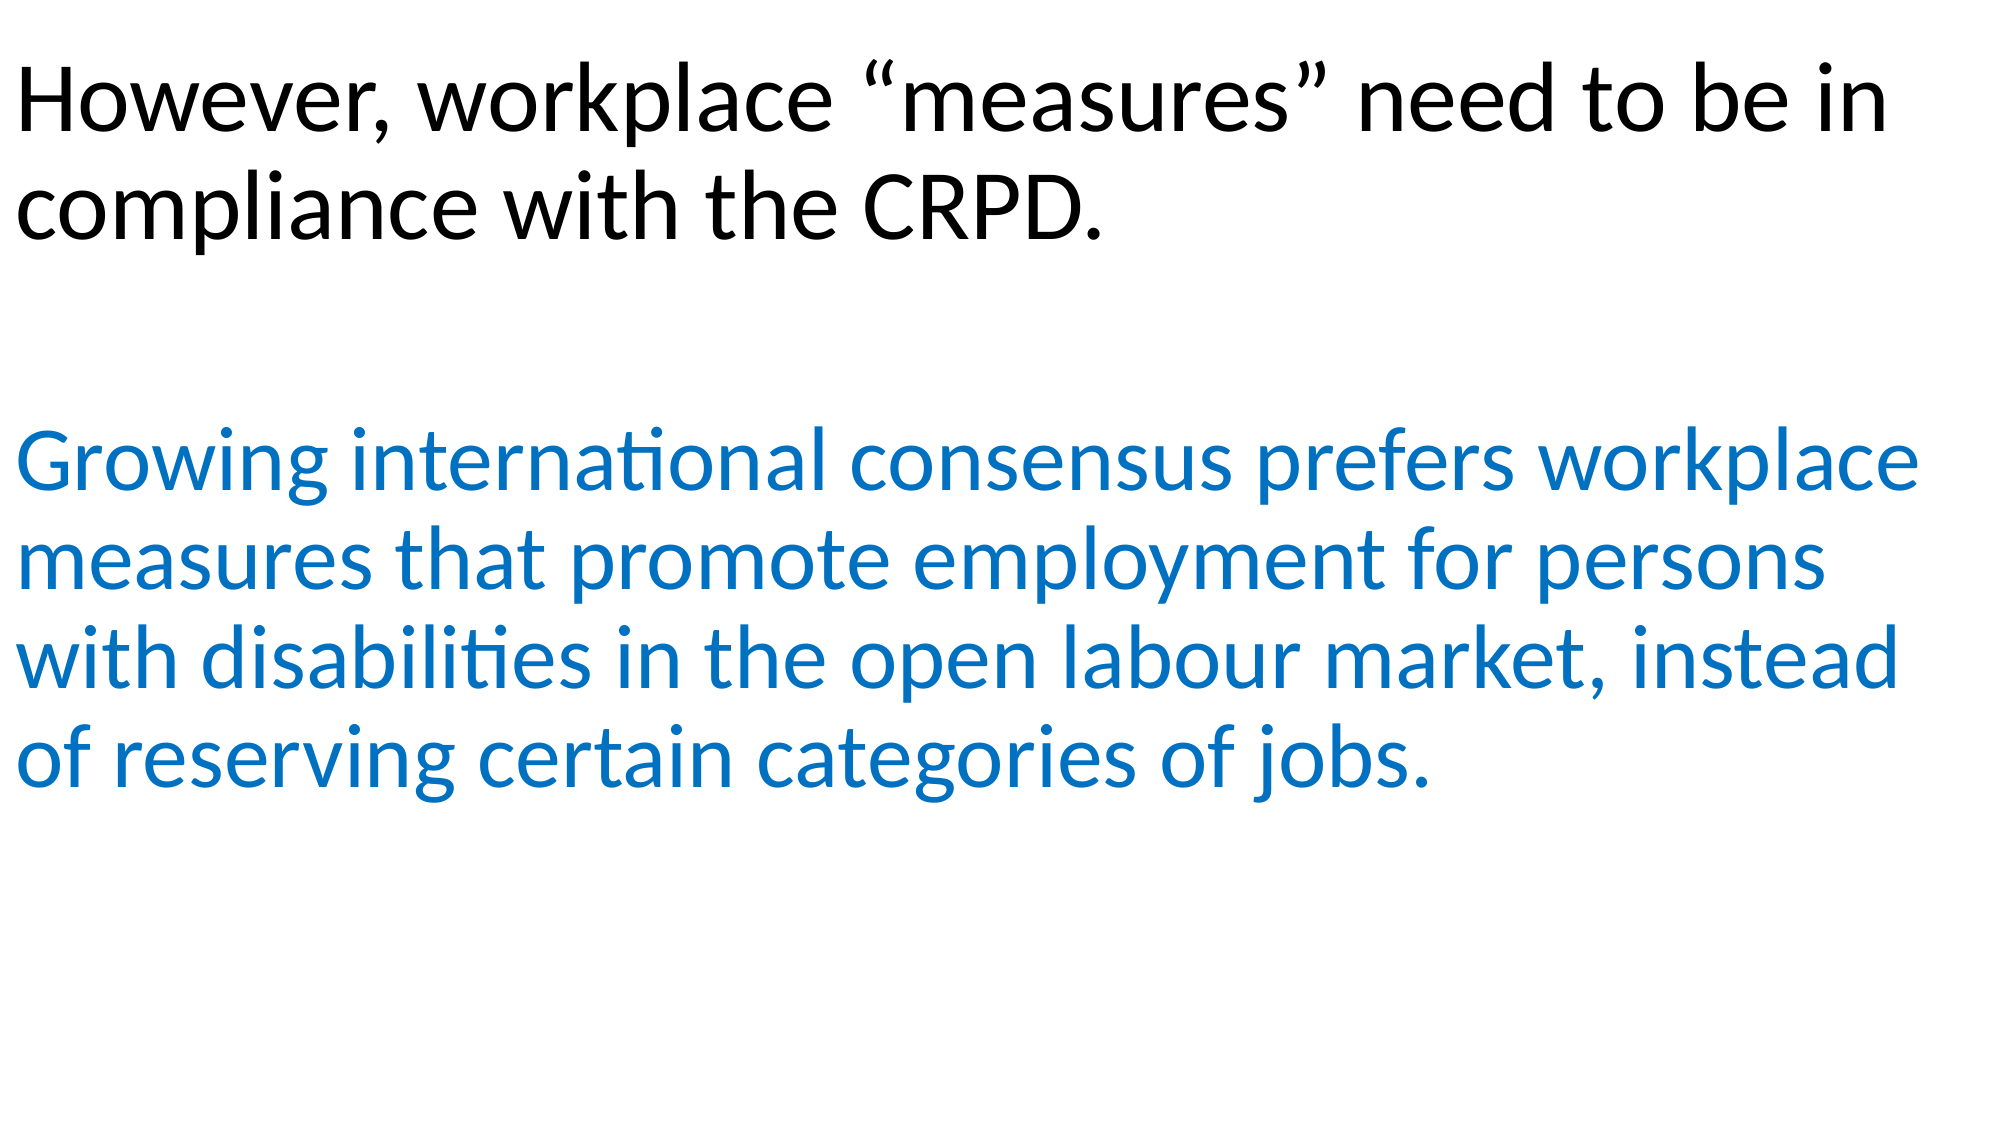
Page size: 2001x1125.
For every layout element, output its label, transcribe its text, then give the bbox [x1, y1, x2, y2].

list However, workplace “measures” need to be in compliance with the CRPD. Growing international consensus prefers workplace measures that promote employment for persons with disabilities in the open labour market, instead of reserving certain categories of jobs. [0, 38, 1971, 1084]
